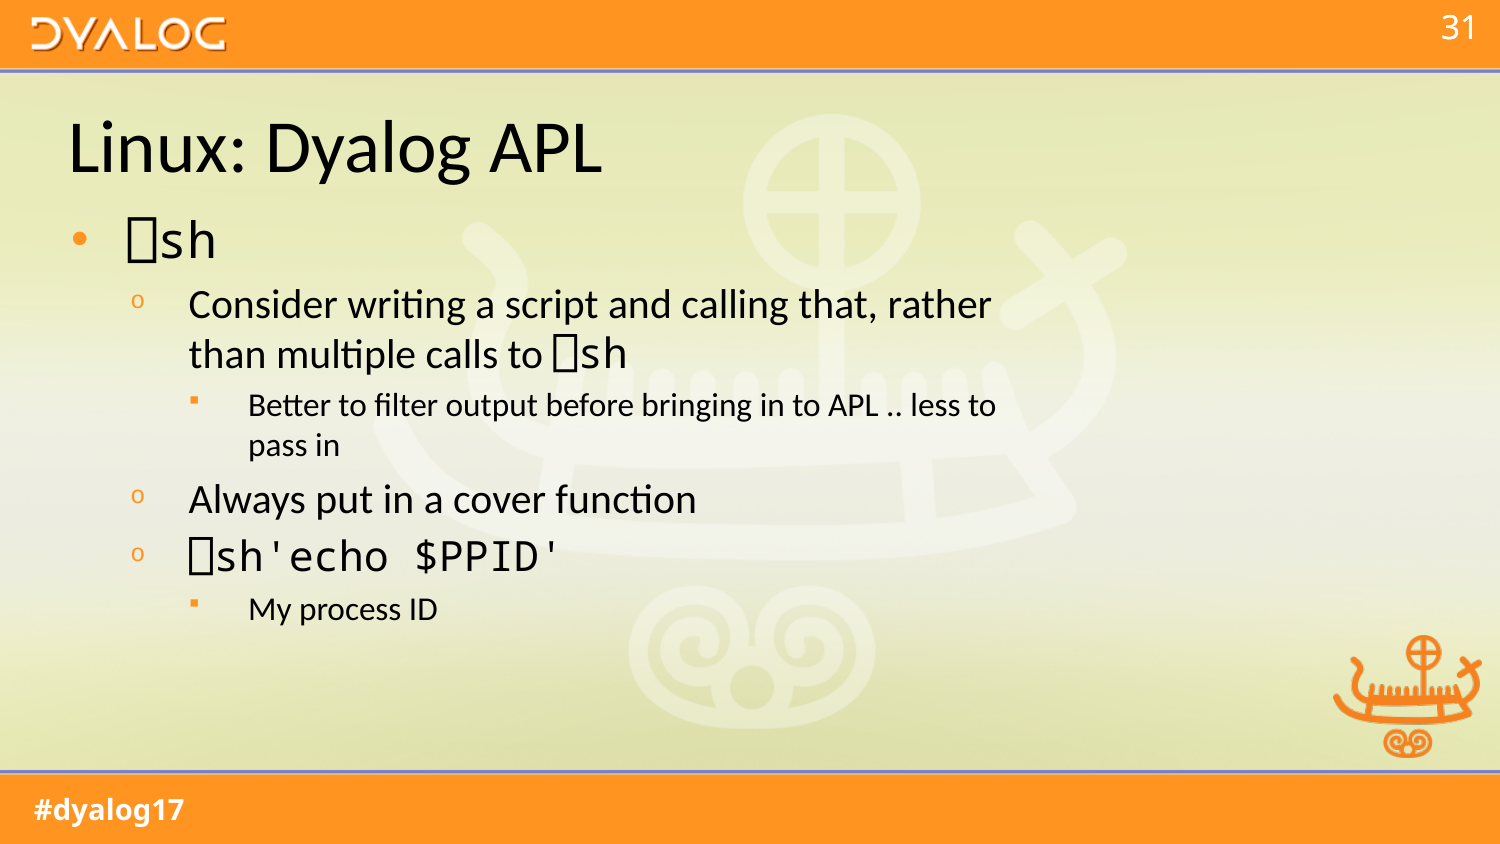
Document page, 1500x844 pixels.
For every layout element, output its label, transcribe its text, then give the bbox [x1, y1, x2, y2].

list ⎕sh Consider writing a script and calling that, rather than multiple calls to ⎕sh Better to filter output before bringing in to APL .. less to pass in Always put in a cover function ⎕sh'echo $PPID' My process ID [56, 200, 1069, 758]
picture [0, 0, 1500, 844]
title Linux: Dyalog APL [53, 94, 1425, 192]
